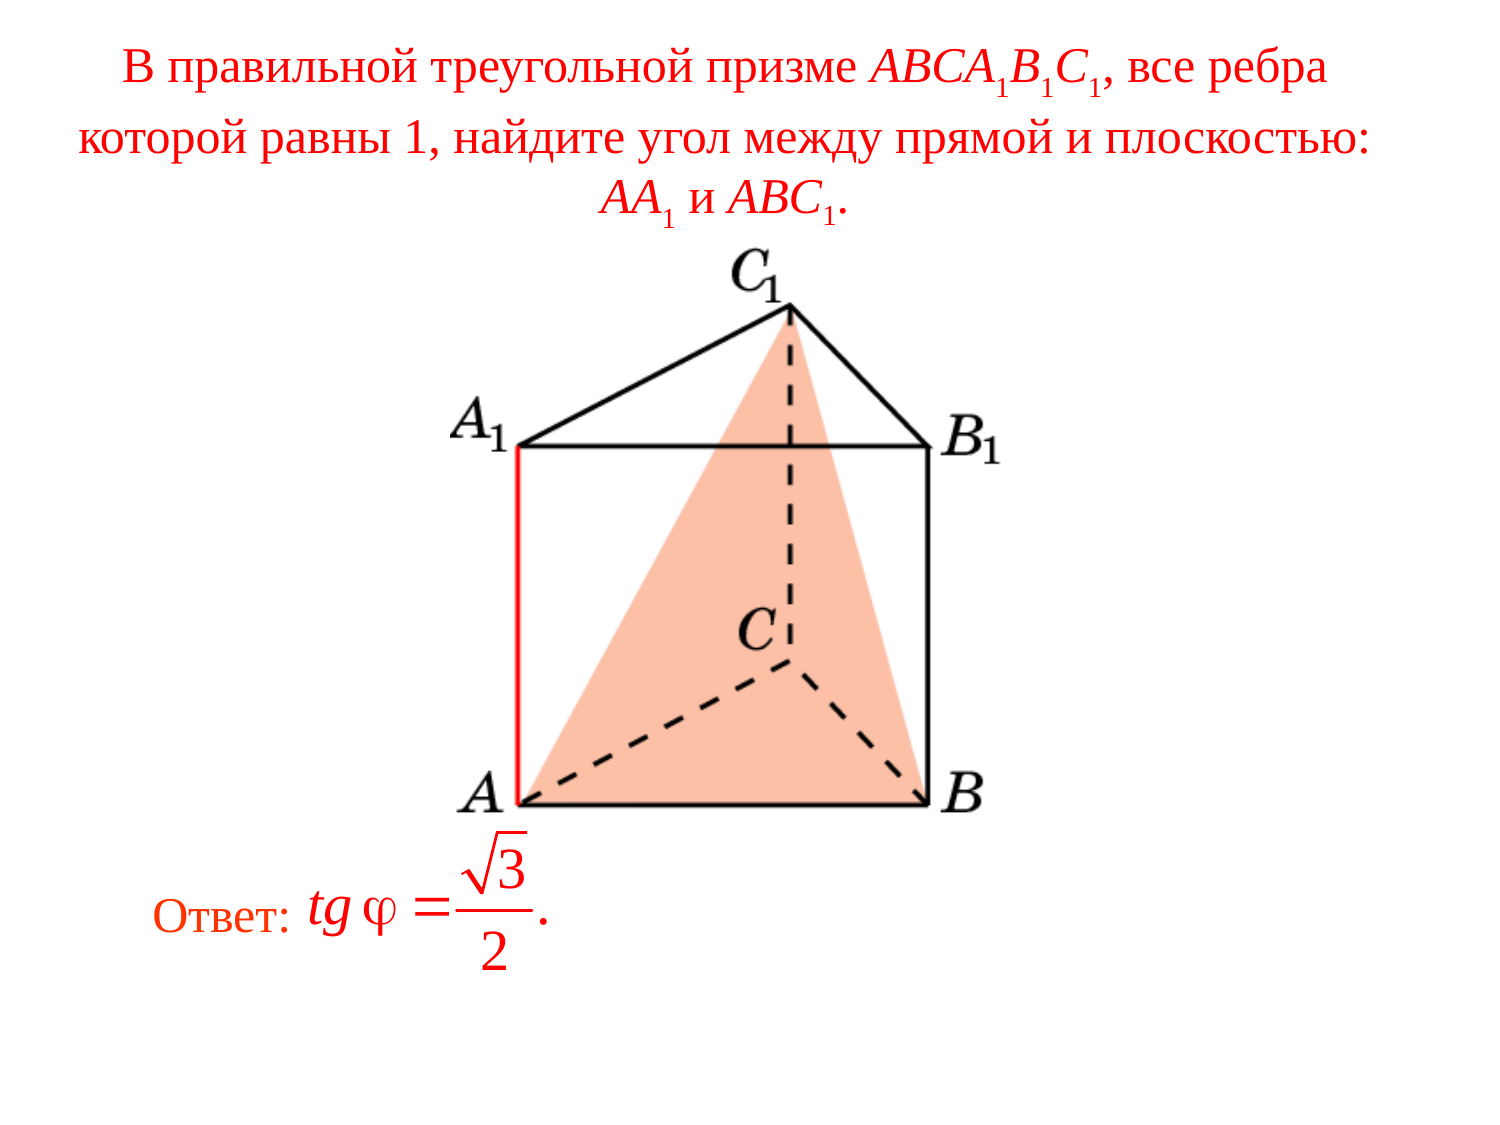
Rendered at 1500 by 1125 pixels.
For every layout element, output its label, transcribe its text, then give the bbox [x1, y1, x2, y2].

picture [449, 237, 1006, 830]
text_box В правильной треугольной призме ABCA1B1C1, все ребра которой равны 1, найдите угол между прямой и плоскостью: AA1 и ABC1. [49, 24, 1400, 242]
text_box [137, 824, 638, 976]
